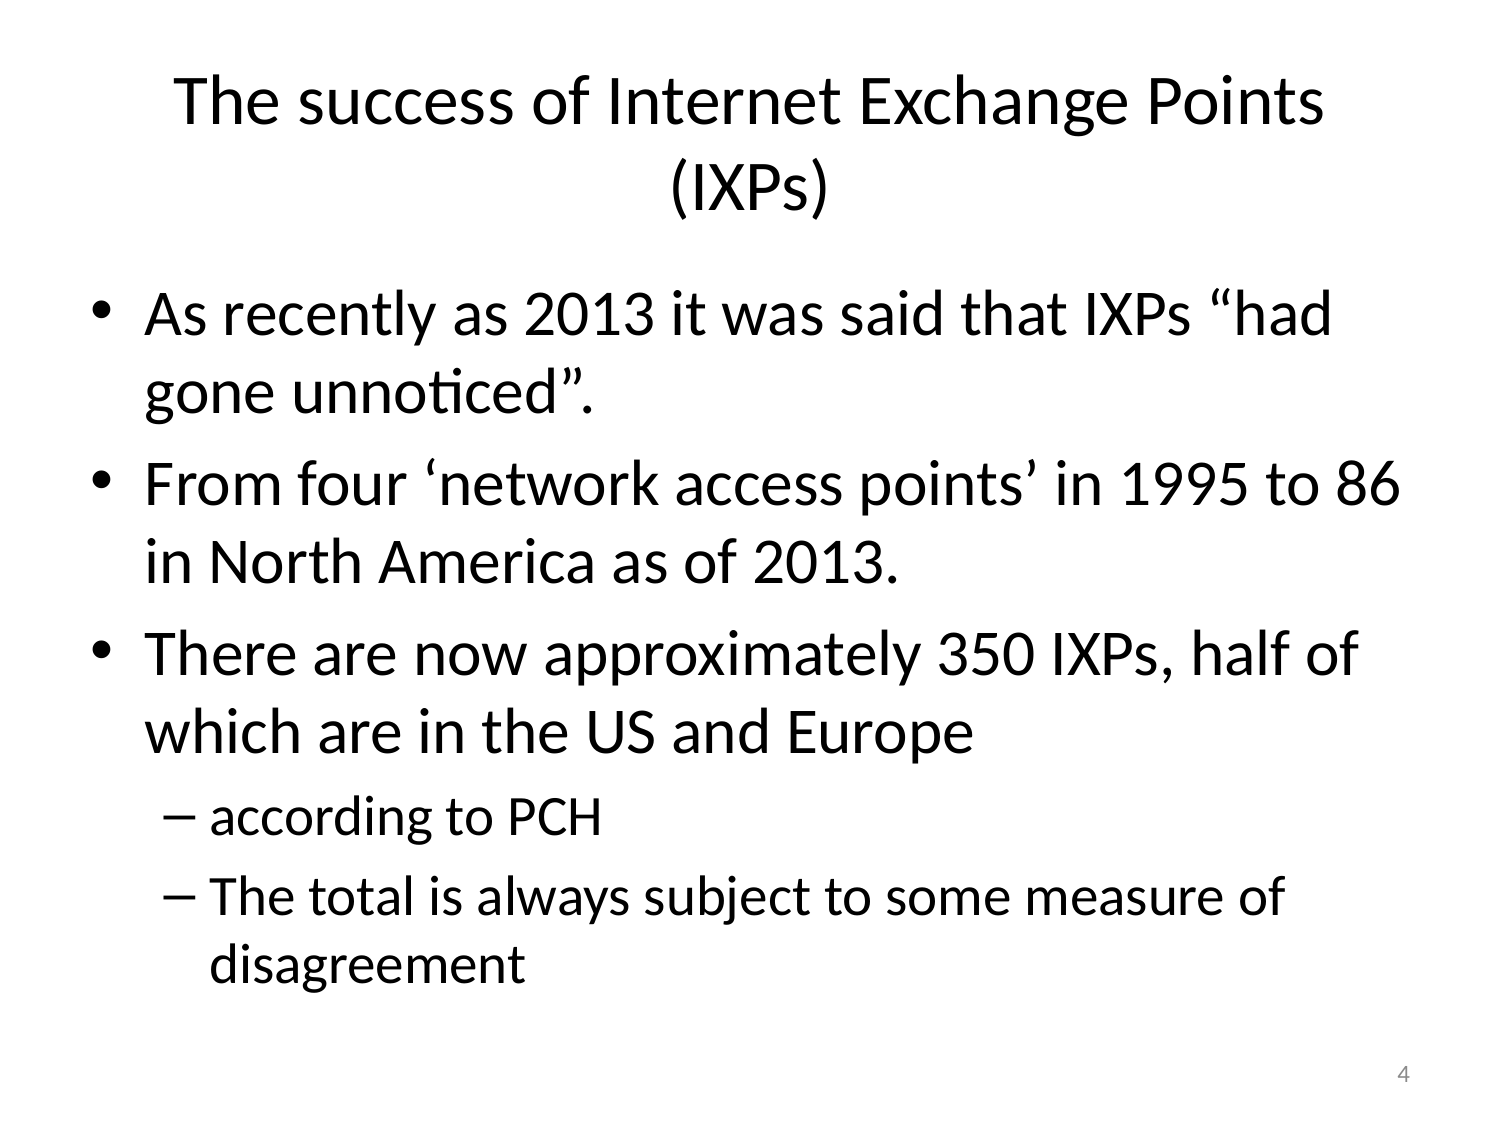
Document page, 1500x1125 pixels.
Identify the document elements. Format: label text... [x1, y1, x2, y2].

slide_number 4 [1074, 1042, 1425, 1103]
title The success of Internet Exchange Points (IXPs) [75, 45, 1425, 233]
list As recently as 2013 it was said that IXPs “had gone unnoticed”. From four ‘network access points’ in 1995 to 86 in North America as of 2013. There are now approximately 350 IXPs, half of which are in the US and Europe according to PCH The total is always subject to some measure of disagreement [75, 262, 1425, 1005]
